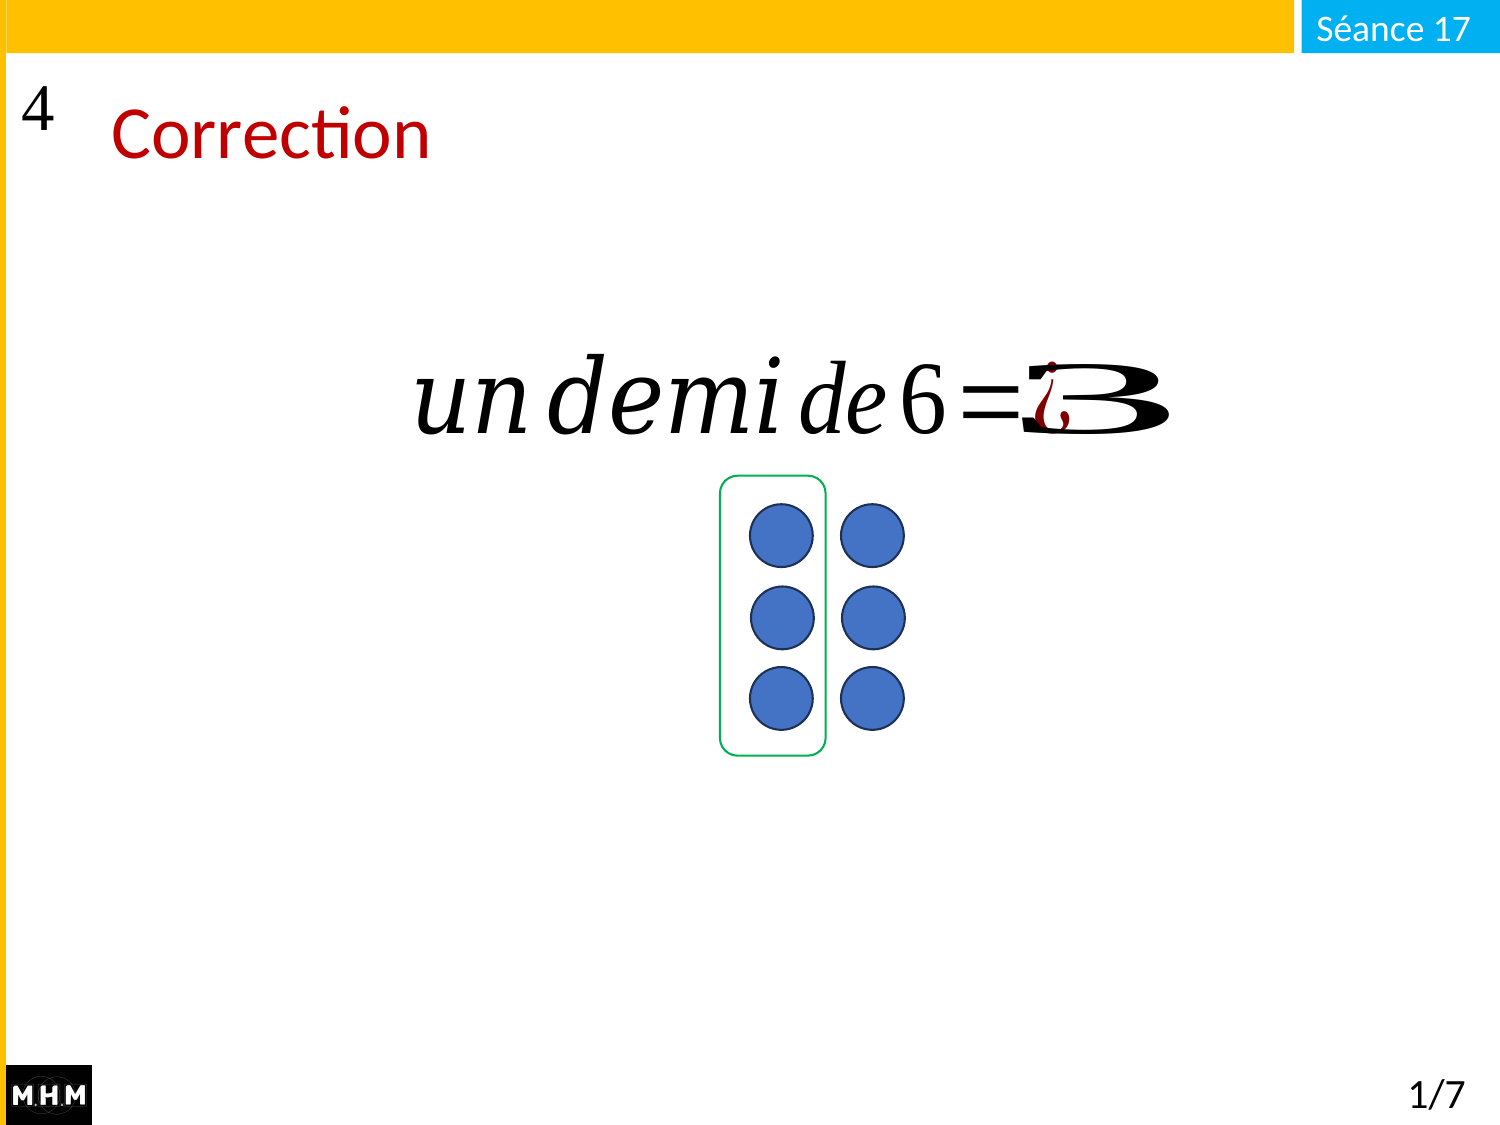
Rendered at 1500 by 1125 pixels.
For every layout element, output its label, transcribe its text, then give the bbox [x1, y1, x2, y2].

text_box [839, 503, 905, 569]
picture [6, 1065, 92, 1125]
text_box [840, 585, 906, 651]
text_box [718, 474, 827, 757]
list 1/7 [1373, 1064, 1500, 1125]
text_box [839, 665, 905, 731]
title Correction [96, 60, 1391, 208]
